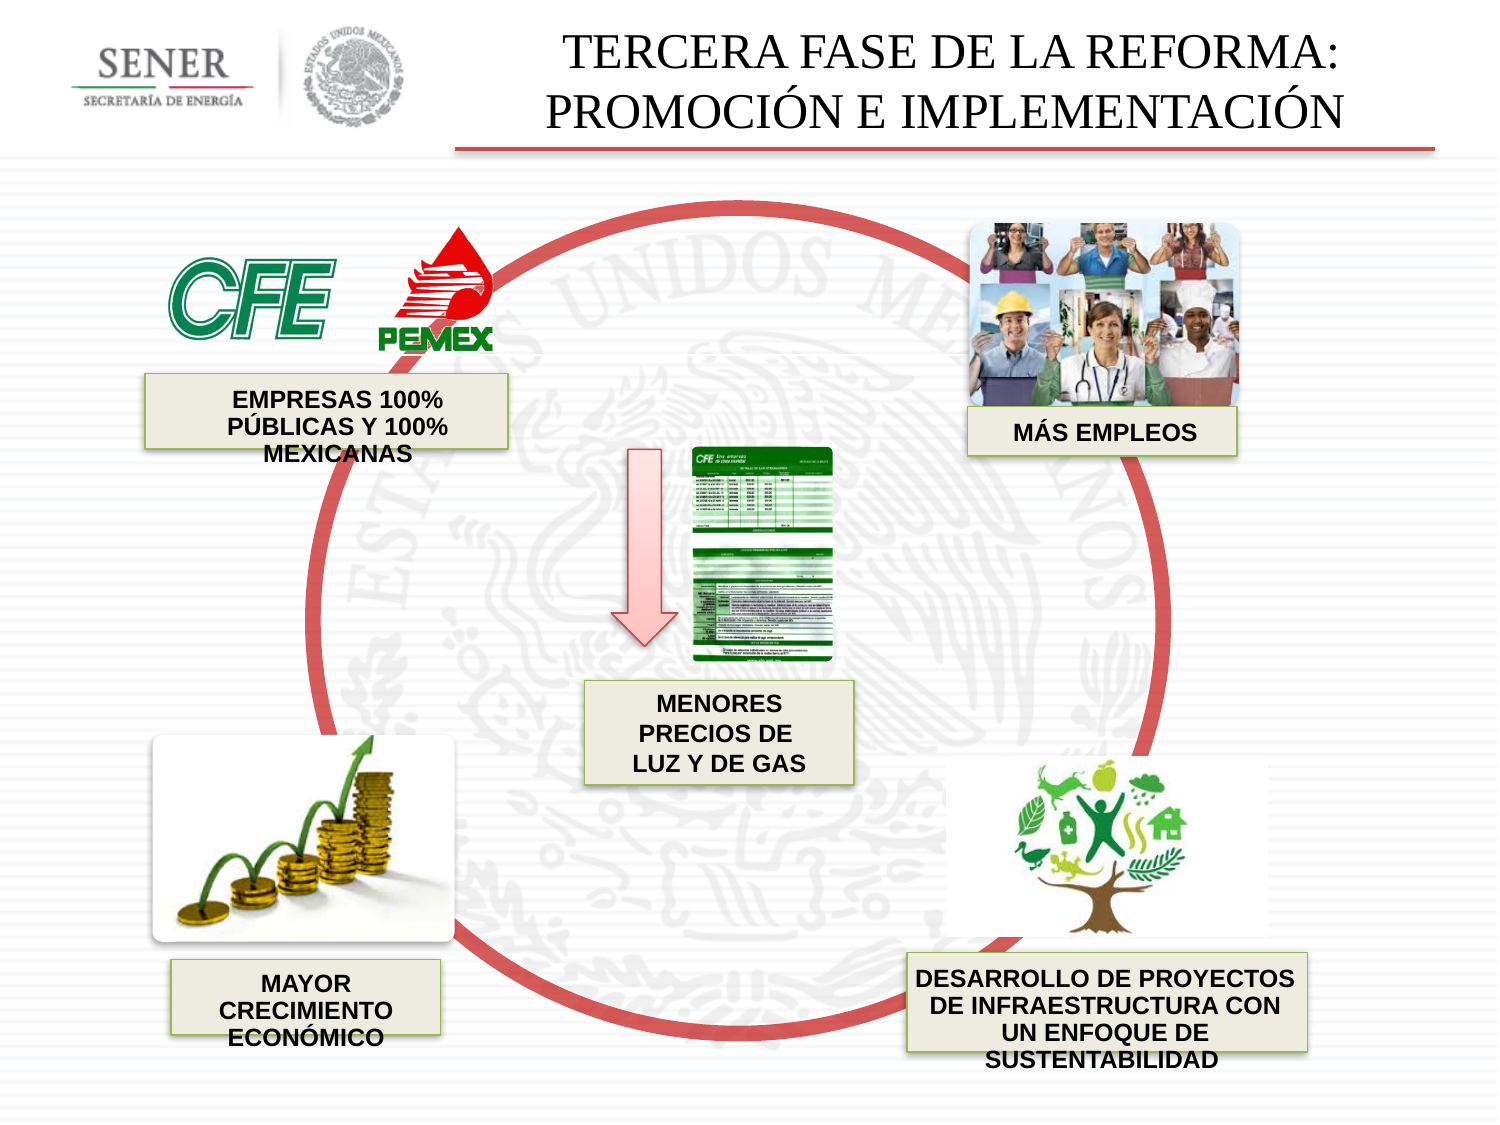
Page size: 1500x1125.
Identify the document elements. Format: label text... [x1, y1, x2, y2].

text_box [906, 952, 1308, 958]
text_box [310, 363, 1166, 1036]
text_box [967, 406, 1238, 457]
picture [0, 0, 1500, 1122]
title Tercera fase de la Reforma: Promoción e Implementación [407, 0, 1496, 162]
text_box [144, 373, 509, 450]
text_box Menores precios de luz y de gas [584, 680, 855, 786]
text_box [170, 959, 441, 1036]
text_box Desarrollo de proyectos de infraestructura con un enfoque de sustentabilidad [893, 958, 1317, 1081]
text_box Empresas 100% públicas y 100% mexicanas [150, 379, 526, 476]
text_box [610, 448, 679, 647]
text_box [969, 223, 1240, 404]
text_box Mayor crecimiento económico [178, 963, 435, 1060]
text_box [152, 735, 455, 942]
text_box [530, 205, 963, 354]
text_box Más empleos [998, 413, 1213, 455]
